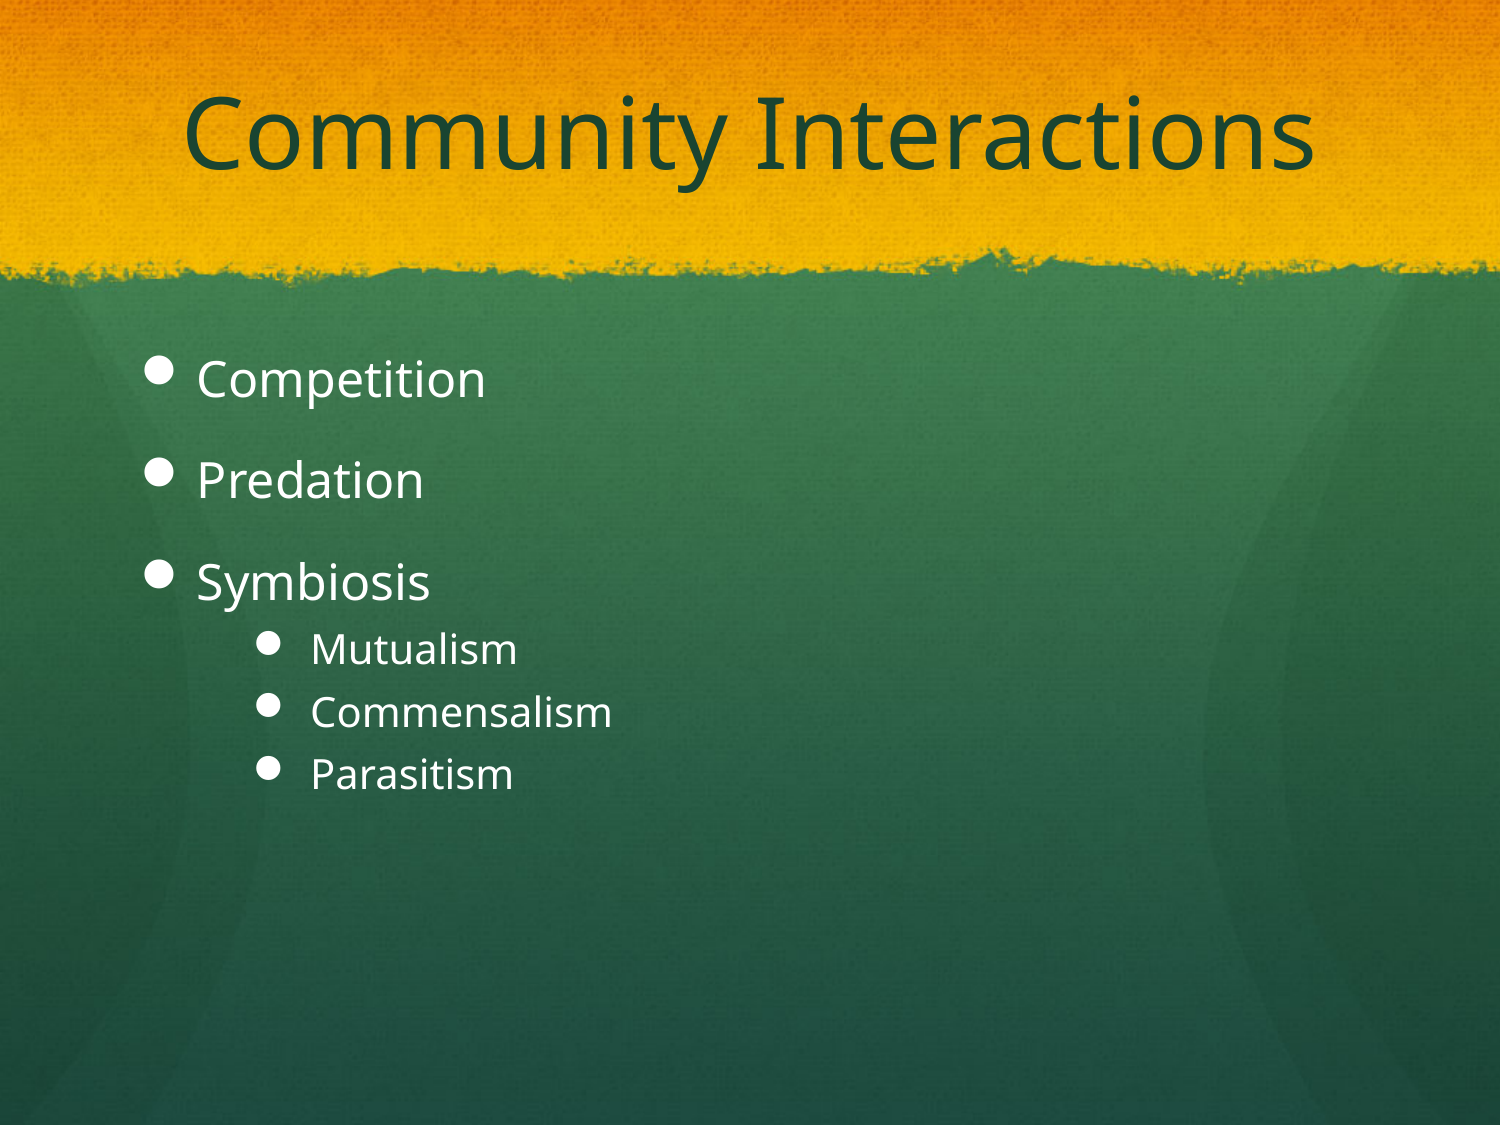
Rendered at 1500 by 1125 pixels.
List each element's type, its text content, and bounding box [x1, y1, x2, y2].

title Community Interactions [125, 13, 1375, 246]
list Competition Predation Symbiosis Mutualism Commensalism Parasitism [125, 339, 1375, 1026]
picture [0, 0, 1500, 1125]
